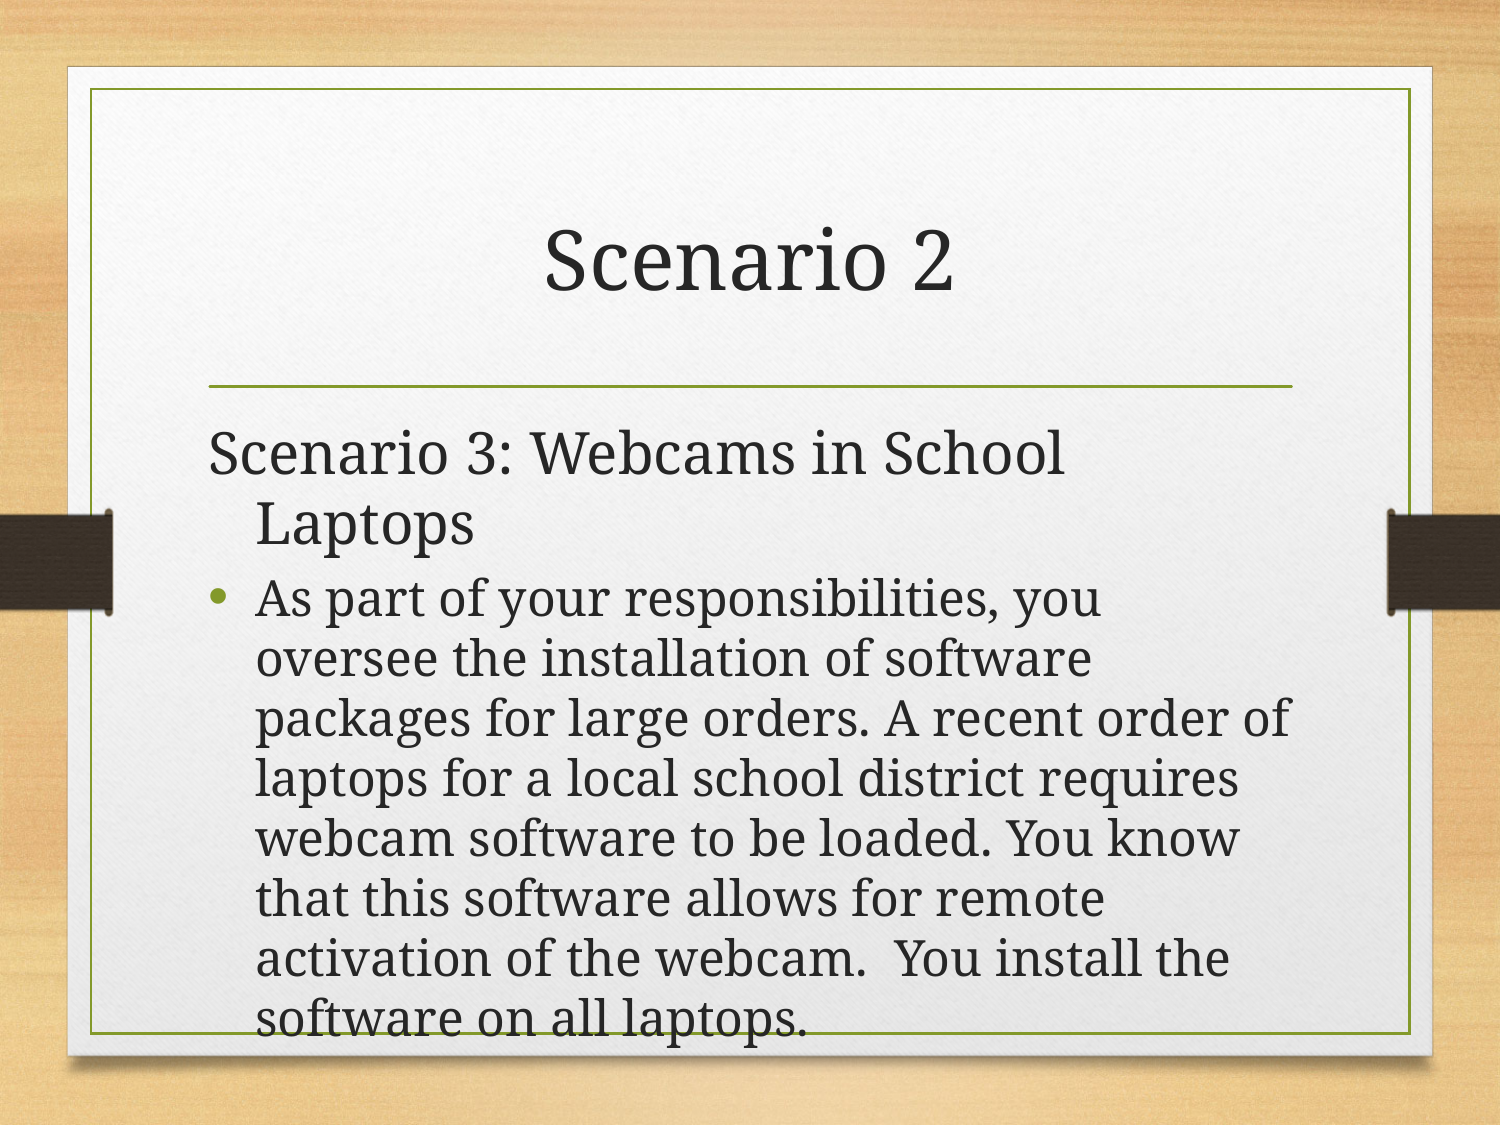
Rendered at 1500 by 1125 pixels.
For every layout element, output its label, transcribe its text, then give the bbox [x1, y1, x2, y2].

list Scenario 3: Webcams in School Laptops As part of your responsibilities, you oversee the installation of software packages for large orders. A recent order of laptops for a local school district requires webcam software to be loaded. You know that this software allows for remote activation of the webcam. You install the software on all laptops. [193, 408, 1309, 974]
title Scenario 2 [193, 150, 1309, 365]
picture [0, 0, 1500, 1125]
